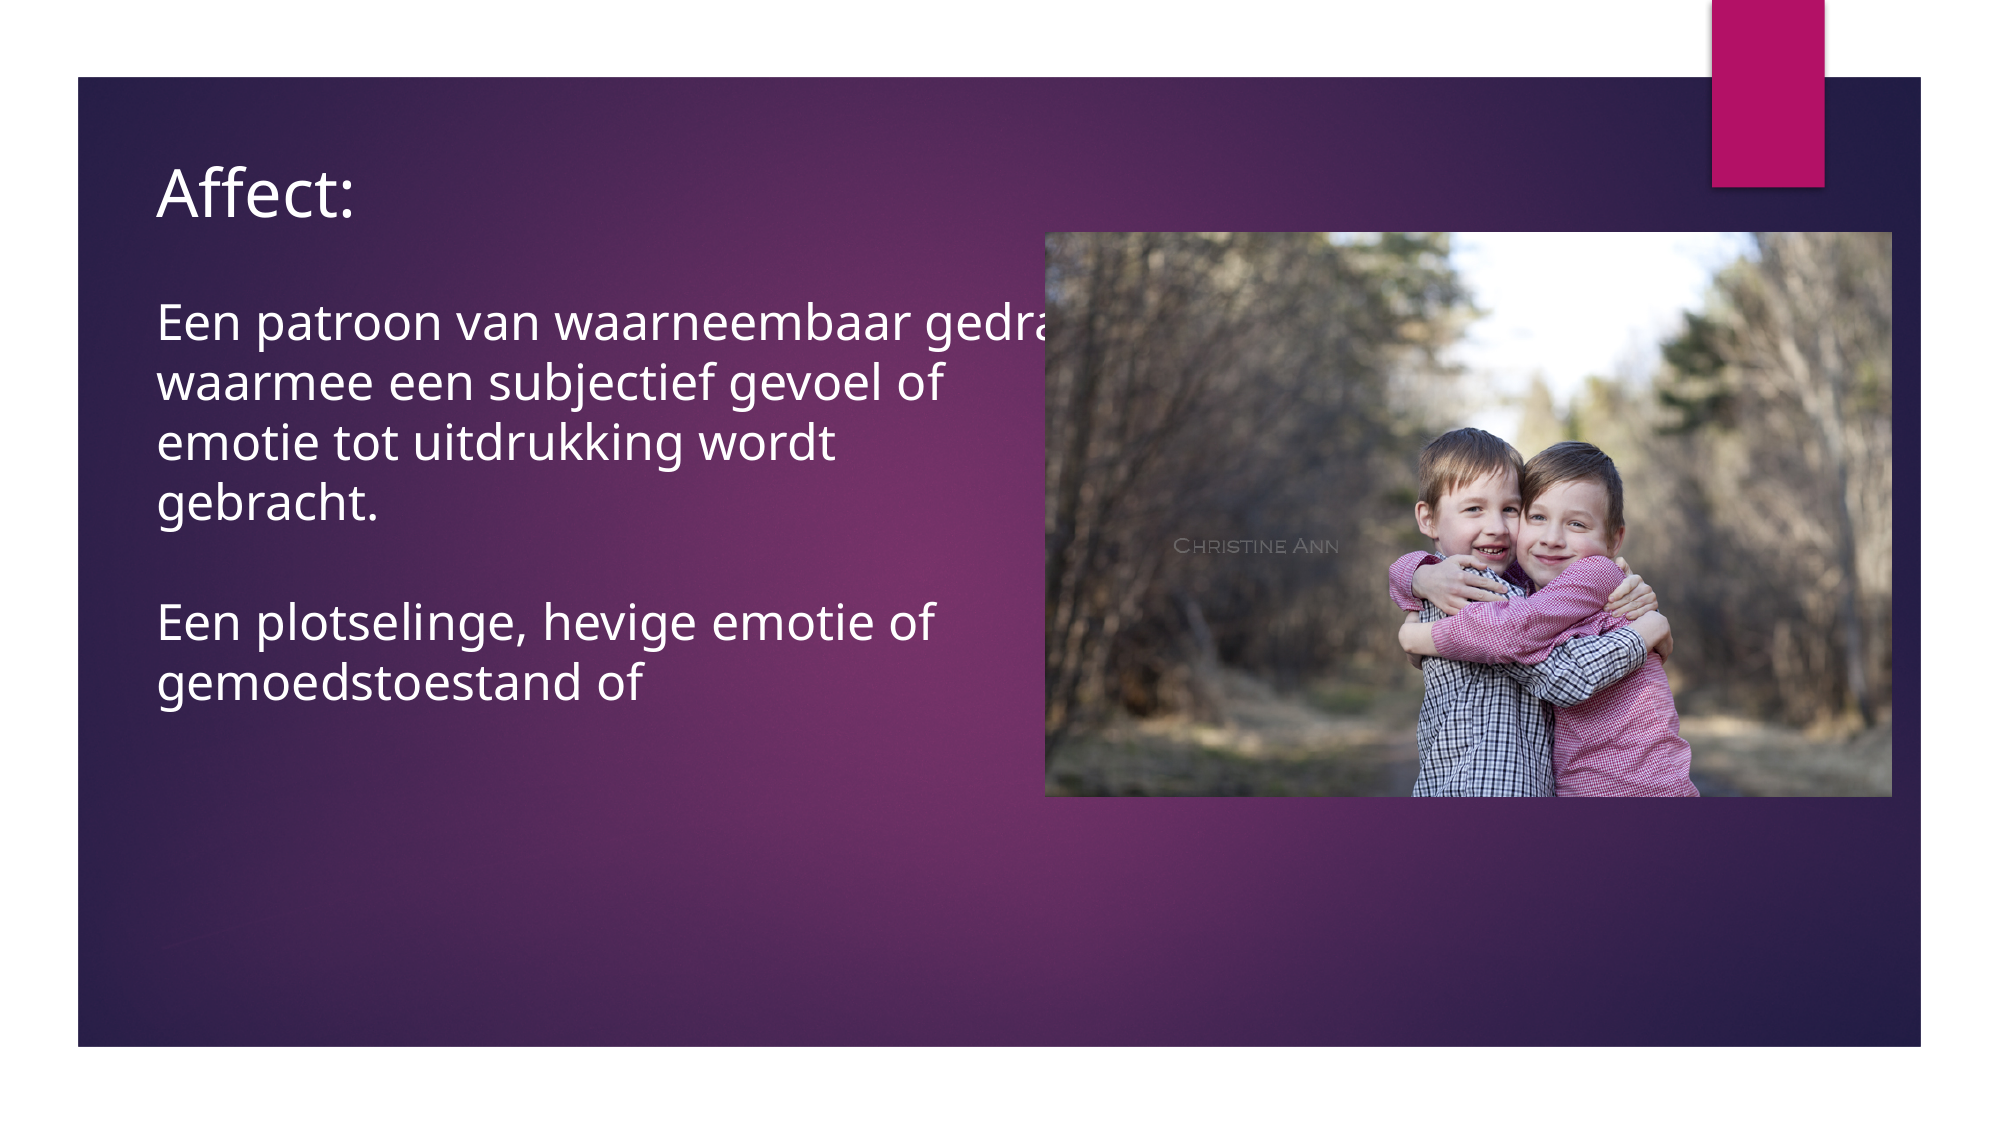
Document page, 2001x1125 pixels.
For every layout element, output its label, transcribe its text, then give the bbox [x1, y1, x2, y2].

text_box Affect: Een patroon van waarneembaar gedrag waarmee een subjectief gevoel of emotie tot uitdrukking wordt gebracht. Een plotselinge, hevige emotie of gemoedstoestand of [141, 143, 1861, 839]
picture [1045, 232, 1892, 797]
